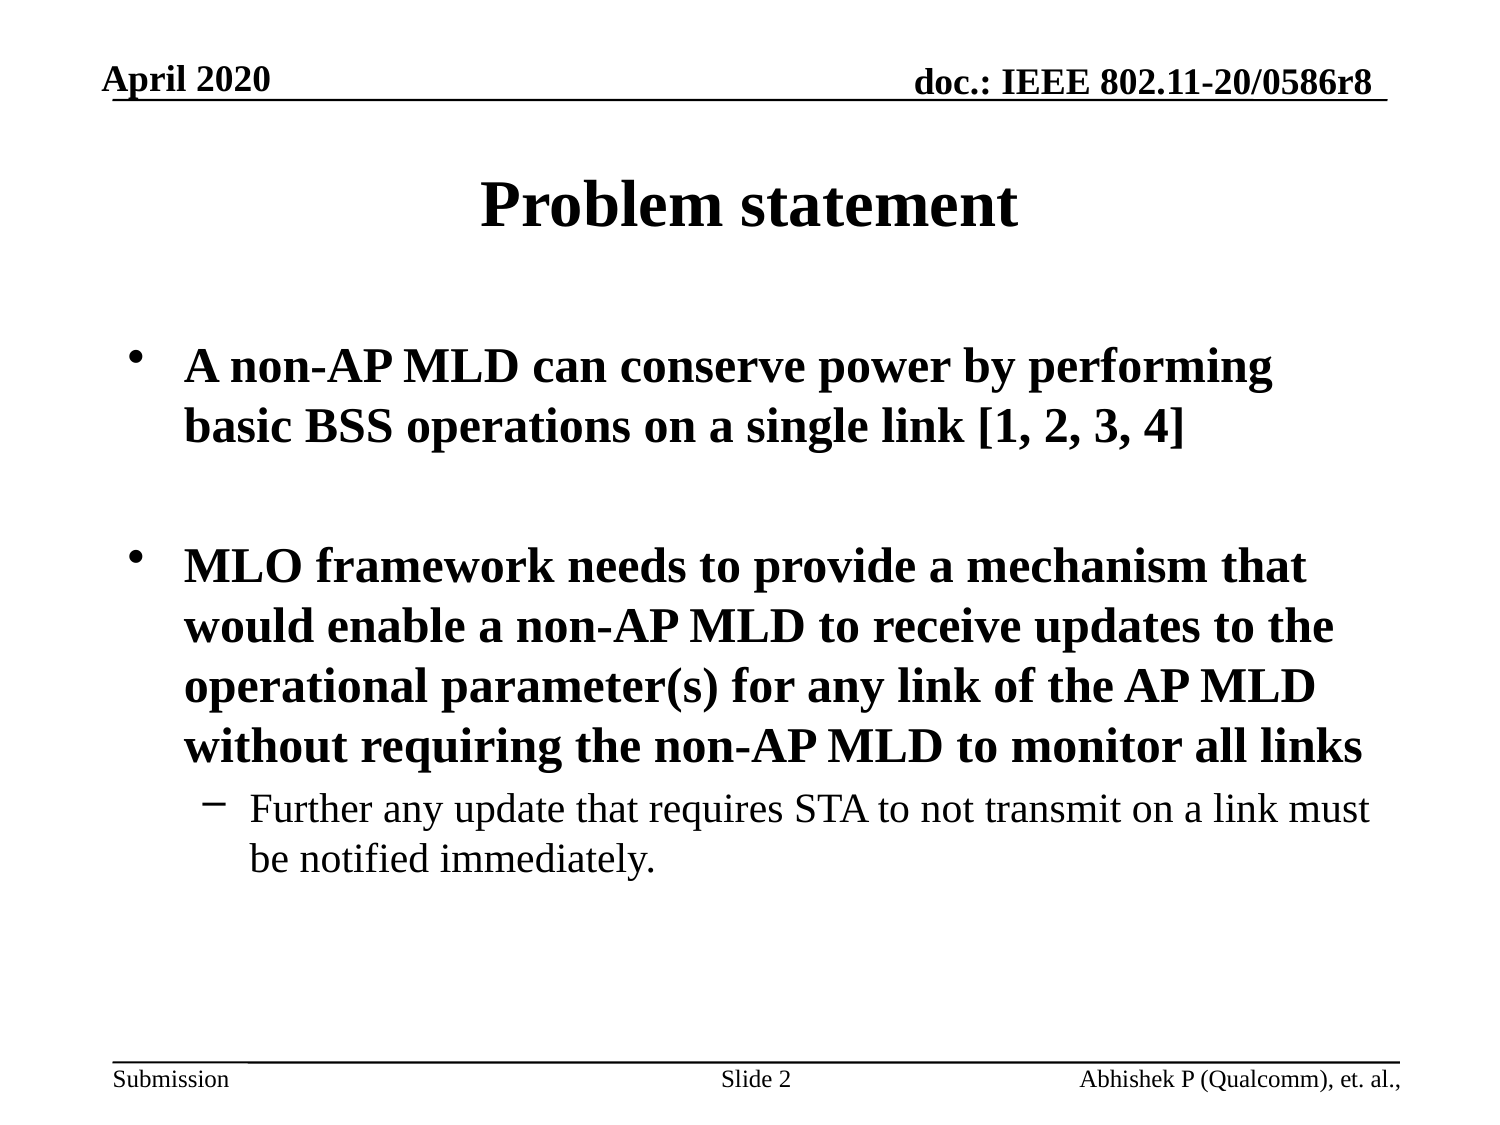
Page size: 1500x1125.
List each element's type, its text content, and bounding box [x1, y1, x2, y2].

slide_number Slide 2 [712, 1061, 801, 1093]
footer Abhishek P (Qualcomm), et. al., [949, 1061, 1402, 1093]
list A non-AP MLD can conserve power by performing basic BSS operations on a single link [1, 2, 3, 4] MLO framework needs to provide a mechanism that would enable a non-AP MLD to receive updates to the operational parameter(s) for any link of the AP MLD without requiring the non-AP MLD to monitor all links Further any update that requires STA to not transmit on a link must be notified immediately. [112, 324, 1402, 1044]
title Problem statement [112, 112, 1388, 288]
